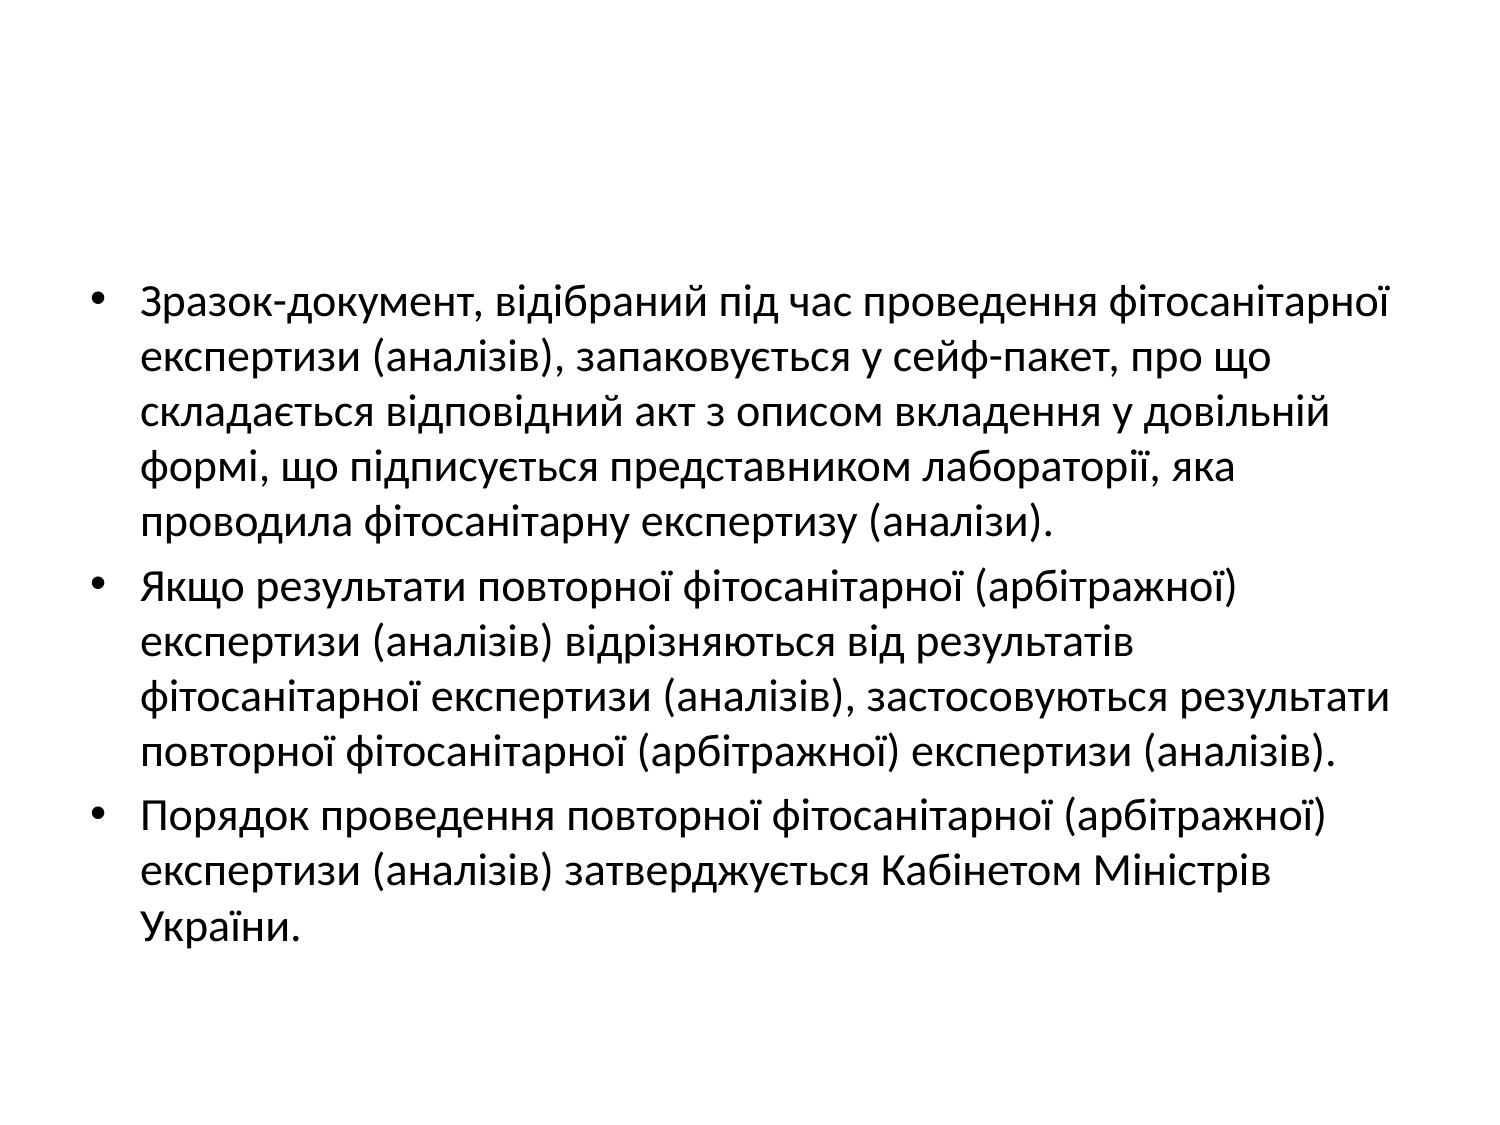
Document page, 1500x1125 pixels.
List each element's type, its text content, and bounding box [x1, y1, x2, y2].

list Зразок-документ, відібраний під час проведення фітосанітарної експертизи (аналізів), запаковується у сейф-пакет, про що складається відповідний акт з описом вкладення у довільній формі, що підписується представником лабораторії, яка проводила фітосанітарну експертизу (аналізи). Якщо результати повторної фітосанітарної (арбітражної) експертизи (аналізів) відрізняються від результатів фітосанітарної експертизи (аналізів), застосовуються результати повторної фітосанітарної (арбітражної) експертизи (аналізів). Порядок проведення повторної фітосанітарної (арбітражної) експертизи (аналізів) затверджується Кабінетом Міністрів України. [75, 262, 1425, 1005]
